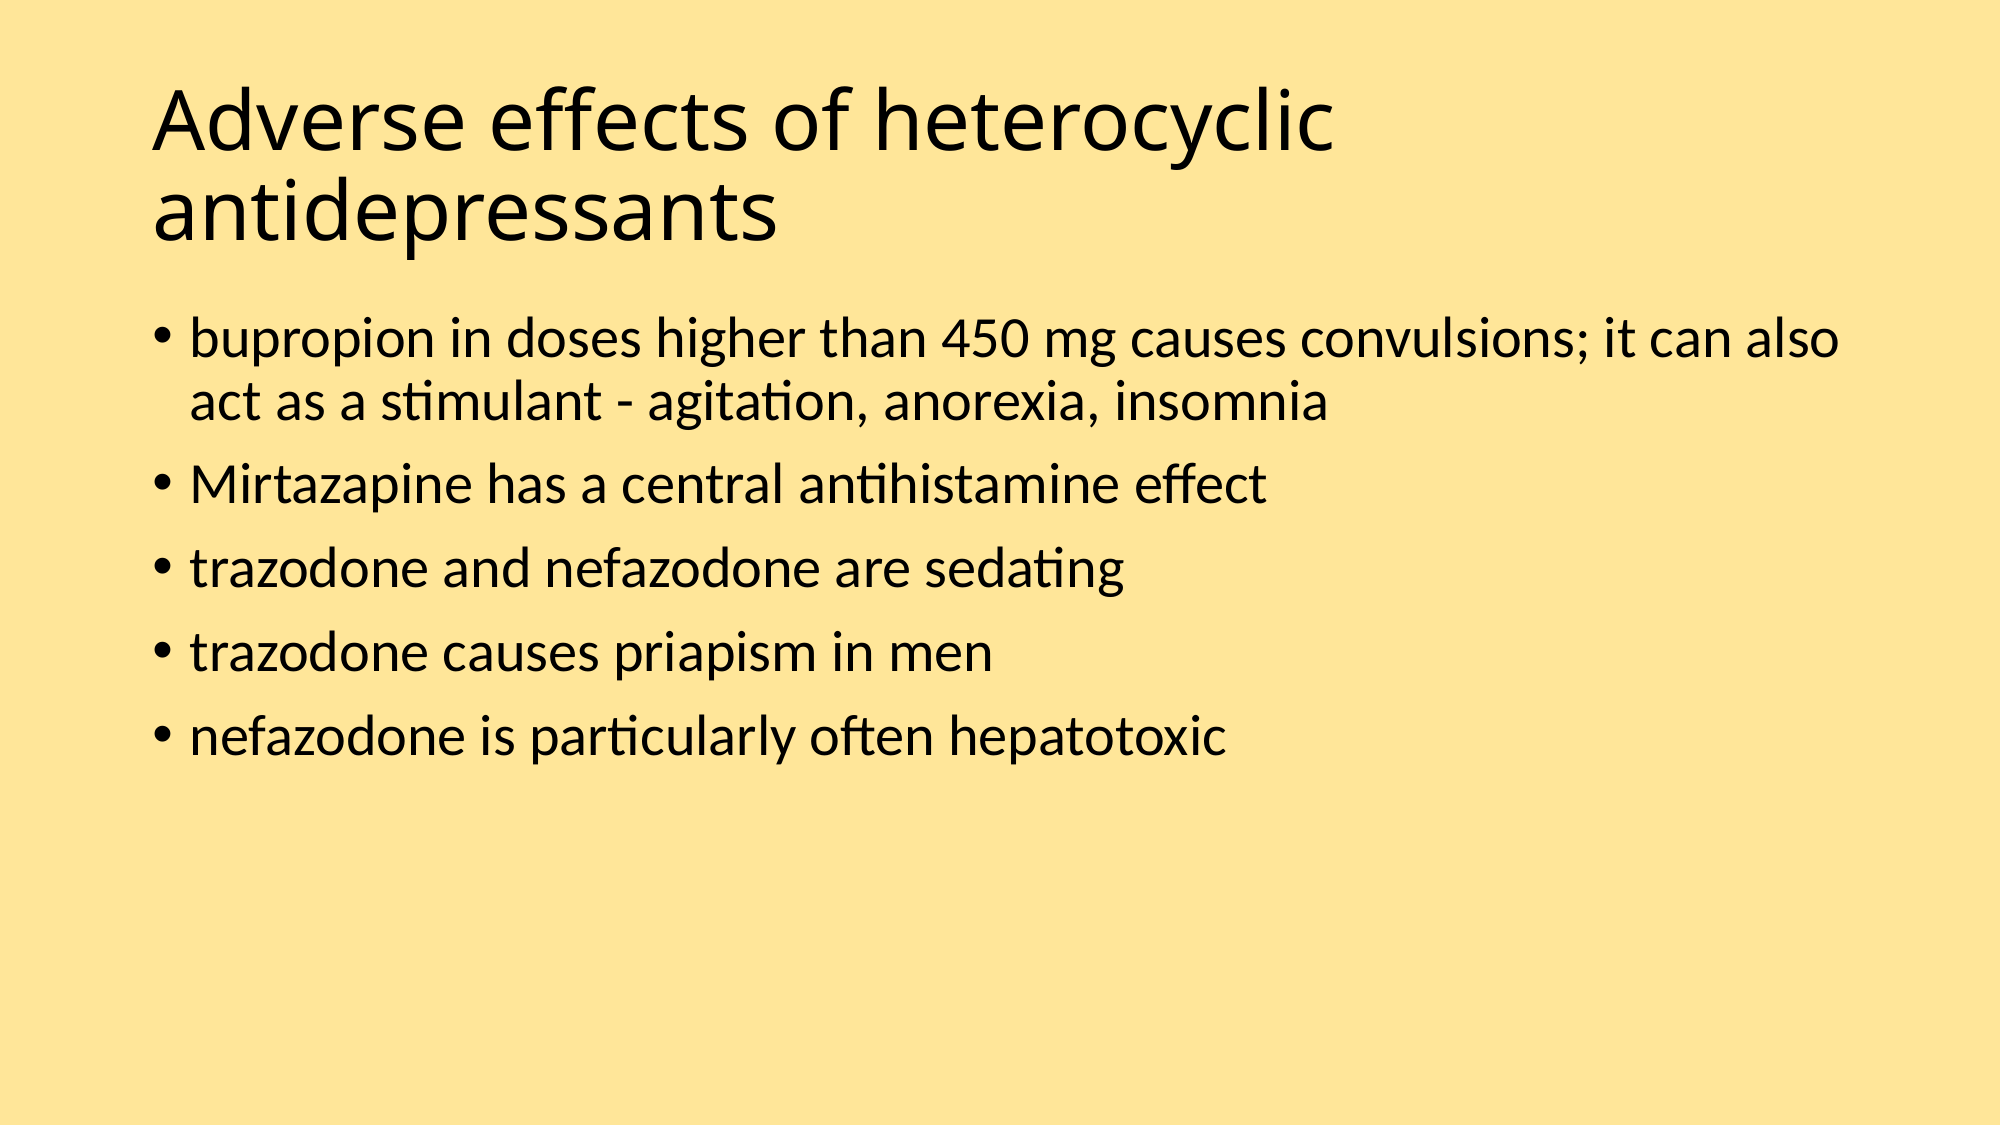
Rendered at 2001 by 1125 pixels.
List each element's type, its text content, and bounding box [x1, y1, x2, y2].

list bupropion in doses higher than 450 mg causes convulsions; it can also act as a stimulant - agitation, anorexia, insomnia Mirtazapine has a central antihistamine effect trazodone and nefazodone are sedating trazodone causes priapism in men nefazodone is particularly often hepatotoxic [137, 299, 1863, 1014]
title Adverse effects of heterocyclic antidepressants [137, 59, 1863, 278]
